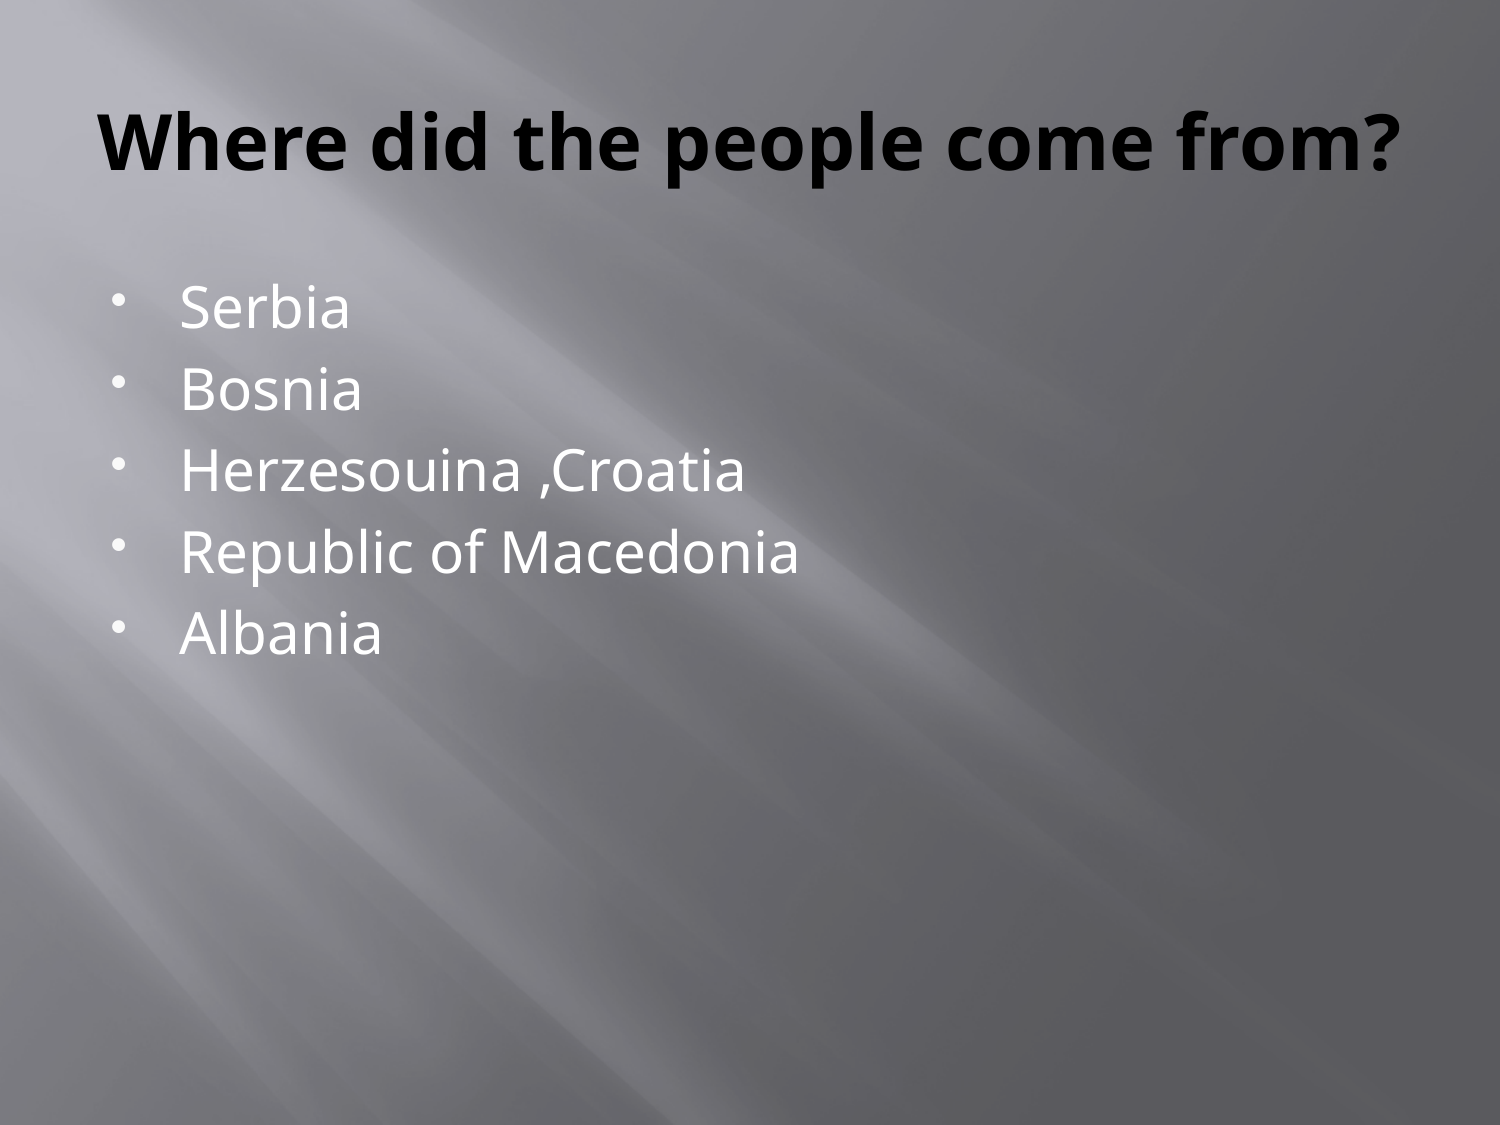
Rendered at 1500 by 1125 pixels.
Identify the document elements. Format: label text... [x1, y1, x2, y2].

list Serbia Bosnia Herzesouina ,Croatia Republic of Macedonia Albania [75, 262, 1425, 1035]
title Where did the people come from? [75, 45, 1425, 233]
